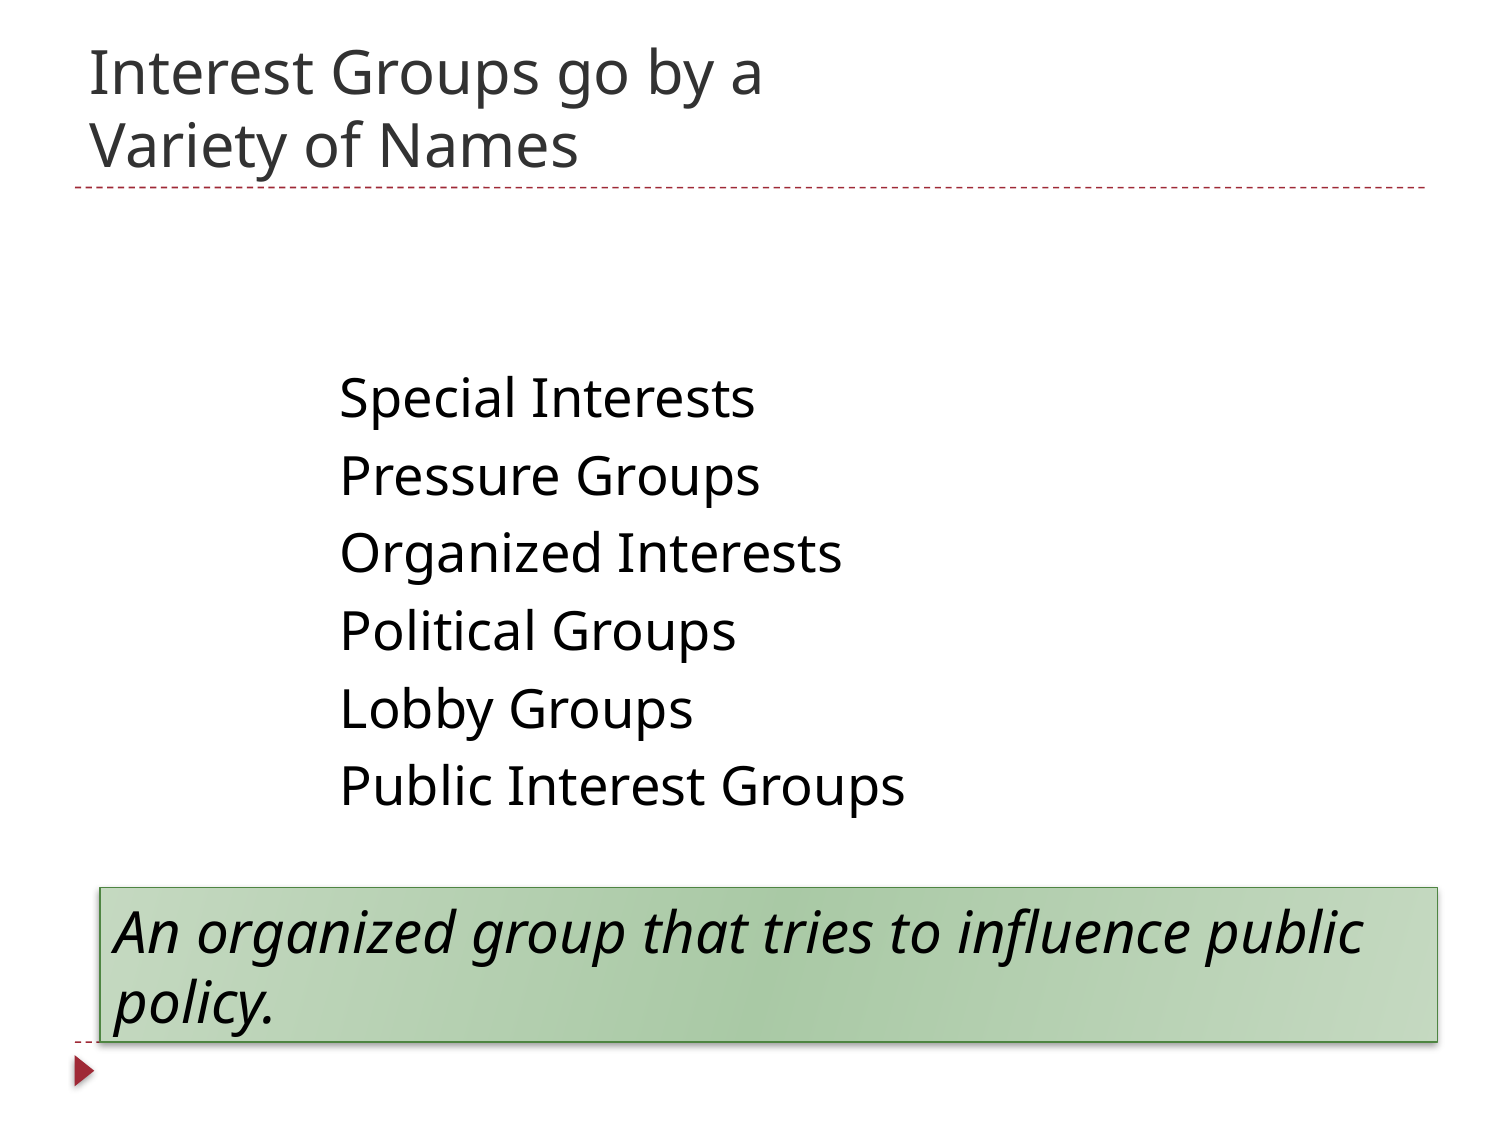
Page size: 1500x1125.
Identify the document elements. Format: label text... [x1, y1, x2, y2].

list Special Interests Pressure Groups Organized Interests Political Groups Lobby Groups Public Interest Groups [324, 262, 1188, 885]
text_box An organized group that tries to influence public policy. [99, 887, 1438, 1043]
title Interest Groups go by a Variety of Names [75, 24, 1425, 188]
